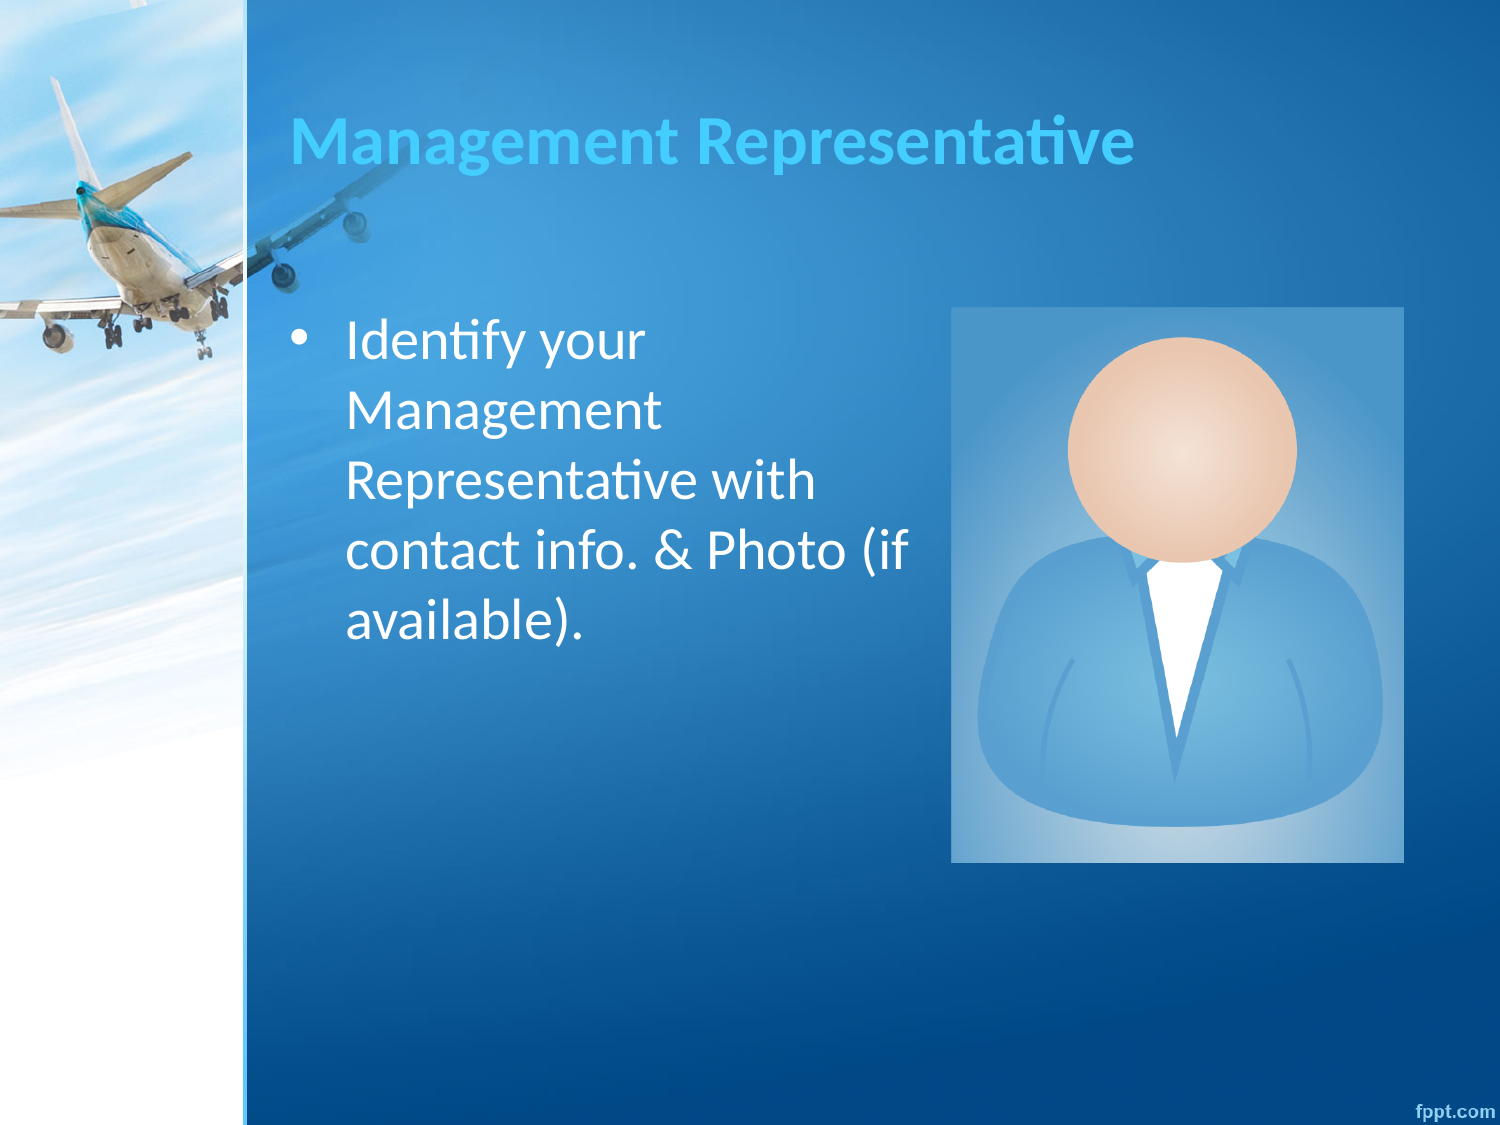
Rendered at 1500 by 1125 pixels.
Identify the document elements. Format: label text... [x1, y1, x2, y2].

title Management Representative [274, 86, 1425, 187]
list Identify your Management Representative with contact info. & Photo (if available). [274, 211, 926, 914]
picture [0, 0, 1500, 1125]
